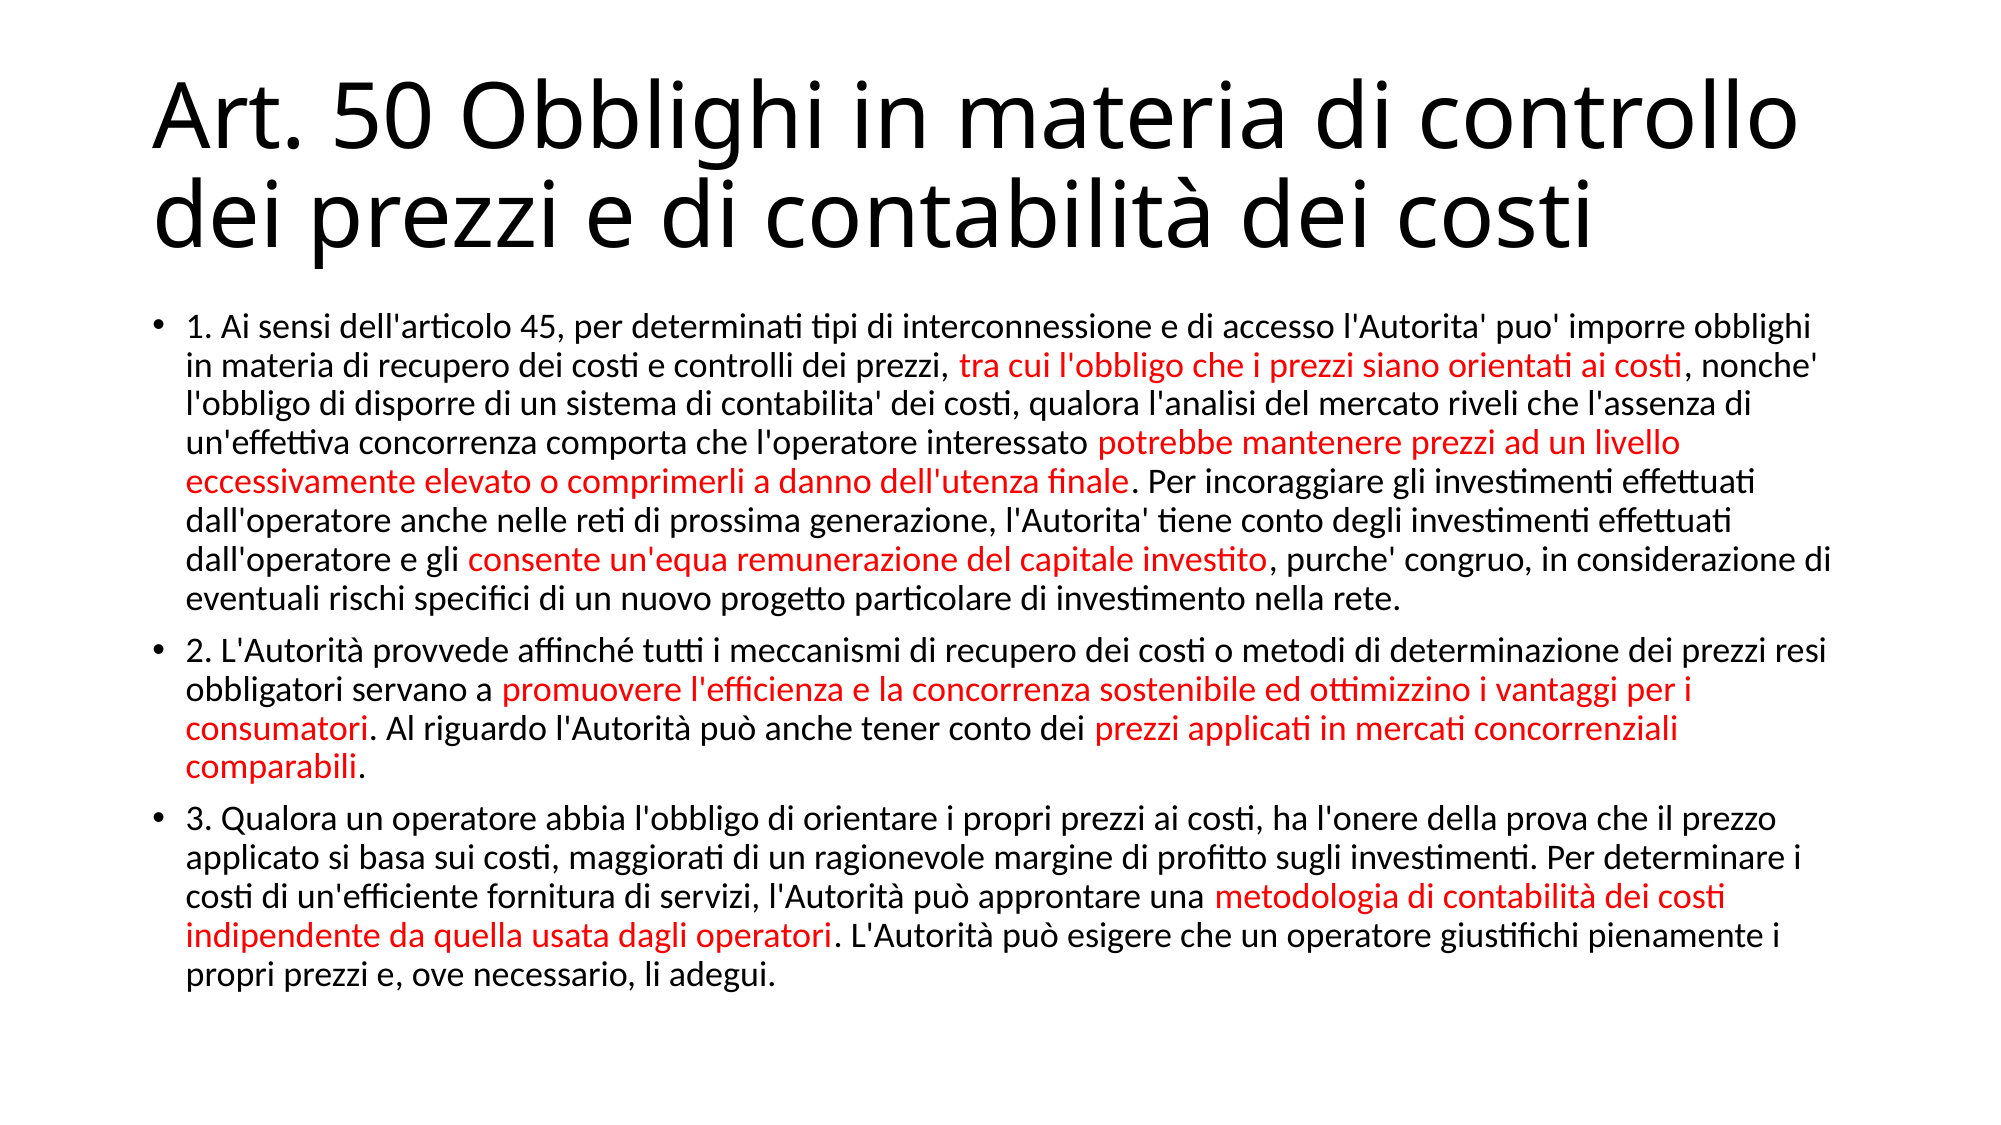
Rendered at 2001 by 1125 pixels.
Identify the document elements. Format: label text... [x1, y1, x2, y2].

title Art. 50 Obblighi in materia di controllo dei prezzi e di contabilità dei costi [137, 59, 1863, 278]
list 1. Ai sensi dell'articolo 45, per determinati tipi di interconnessione e di accesso l'Autorita' puo' imporre obblighi in materia di recupero dei costi e controlli dei prezzi, tra cui l'obbligo che i prezzi siano orientati ai costi, nonche' l'obbligo di disporre di un sistema di contabilita' dei costi, qualora l'analisi del mercato riveli che l'assenza di un'effettiva concorrenza comporta che l'operatore interessato potrebbe mantenere prezzi ad un livello eccessivamente elevato o comprimerli a danno dell'utenza finale. Per incoraggiare gli investimenti effettuati dall'operatore anche nelle reti di prossima generazione, l'Autorita' tiene conto degli investimenti effettuati dall'operatore e gli consente un'equa remunerazione del capitale investito, purche' congruo, in considerazione di eventuali rischi specifici di un nuovo progetto particolare di investimento nella rete. 2. L'Autorità provvede affinché tutti i meccanismi di recupero dei costi o metodi di determinazione dei prezzi resi obbligatori servano a promuovere l'efficienza e la concorrenza sostenibile ed ottimizzino i vantaggi per i consumatori. Al riguardo l'Autorità può anche tener conto dei prezzi applicati in mercati concorrenziali comparabili. 3. Qualora un operatore abbia l'obbligo di orientare i propri prezzi ai costi, ha l'onere della prova che il prezzo applicato si basa sui costi, maggiorati di un ragionevole margine di profitto sugli investimenti. Per determinare i costi di un'efficiente fornitura di servizi, l'Autorità può approntare una metodologia di contabilità dei costi indipendente da quella usata dagli operatori. L'Autorità può esigere che un operatore giustifichi pienamente i propri prezzi e, ove necessario, li adegui. [137, 299, 1863, 1014]
